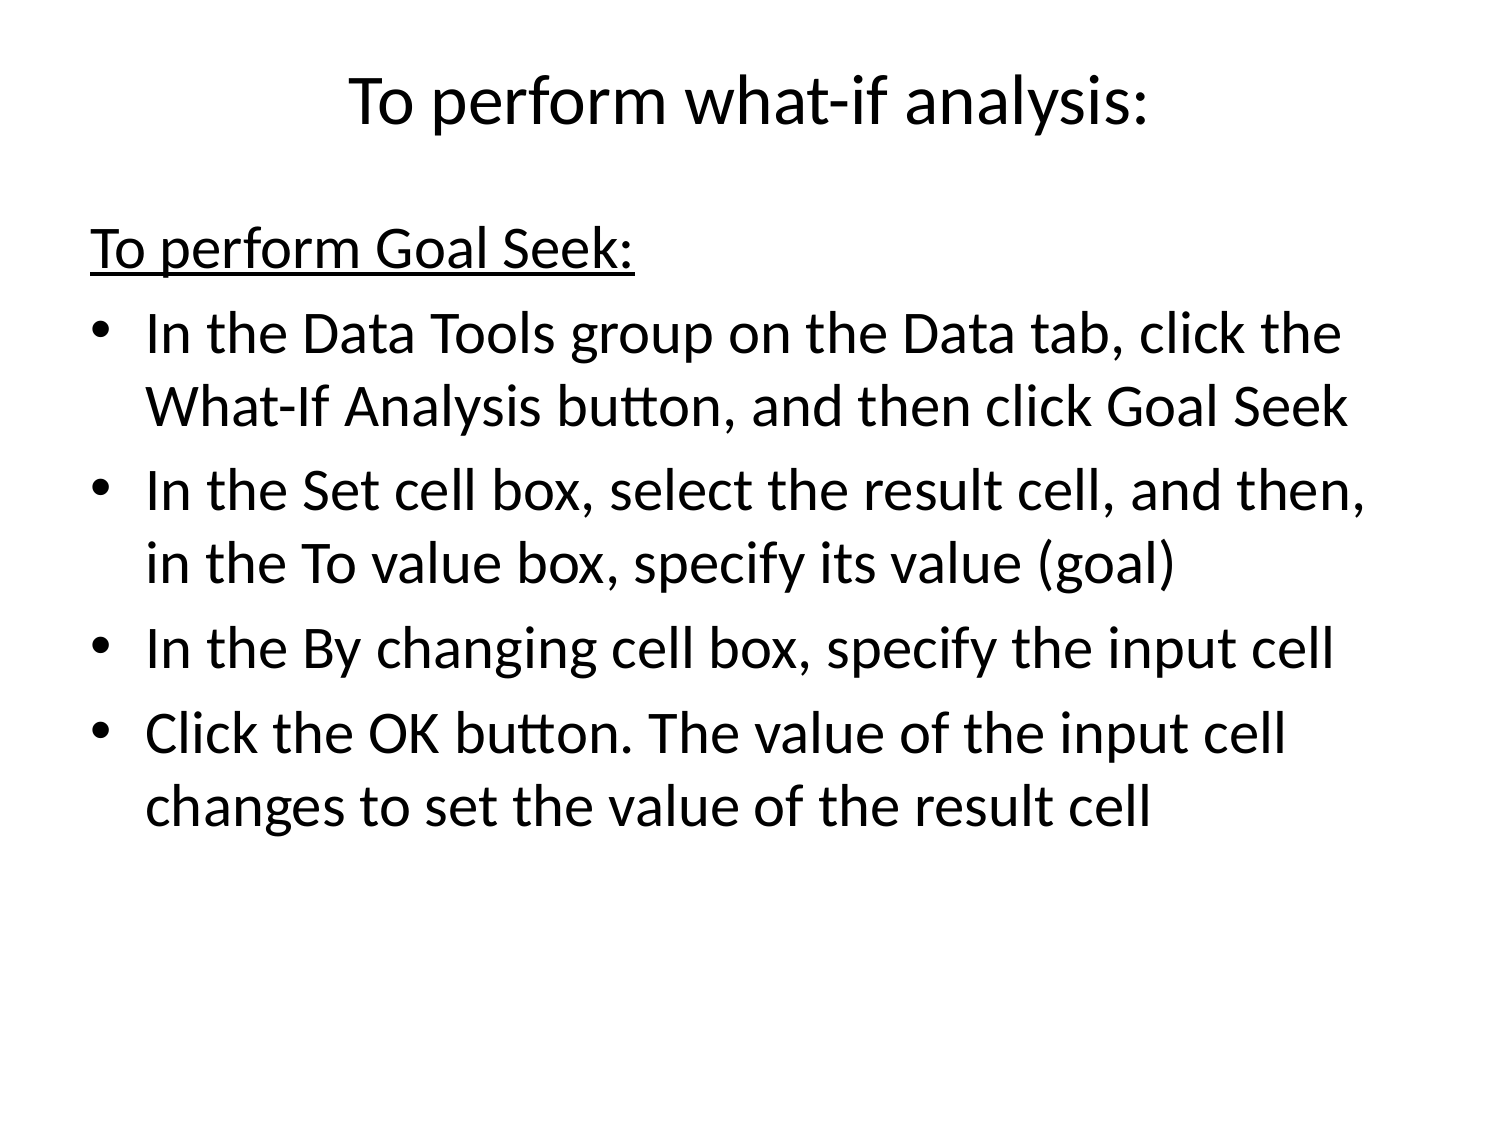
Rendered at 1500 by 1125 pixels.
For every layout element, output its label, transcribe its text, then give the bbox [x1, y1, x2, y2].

title To perform what-if analysis: [75, 45, 1425, 200]
list To perform Goal Seek: In the Data Tools group on the Data tab, click the What-If Analysis button, and then click Goal Seek In the Set cell box, select the result cell, and then, in the To value box, specify its value (goal) In the By changing cell box, specify the input cell Click the OK button. The value of the input cell changes to set the value of the result cell [75, 200, 1425, 1005]
